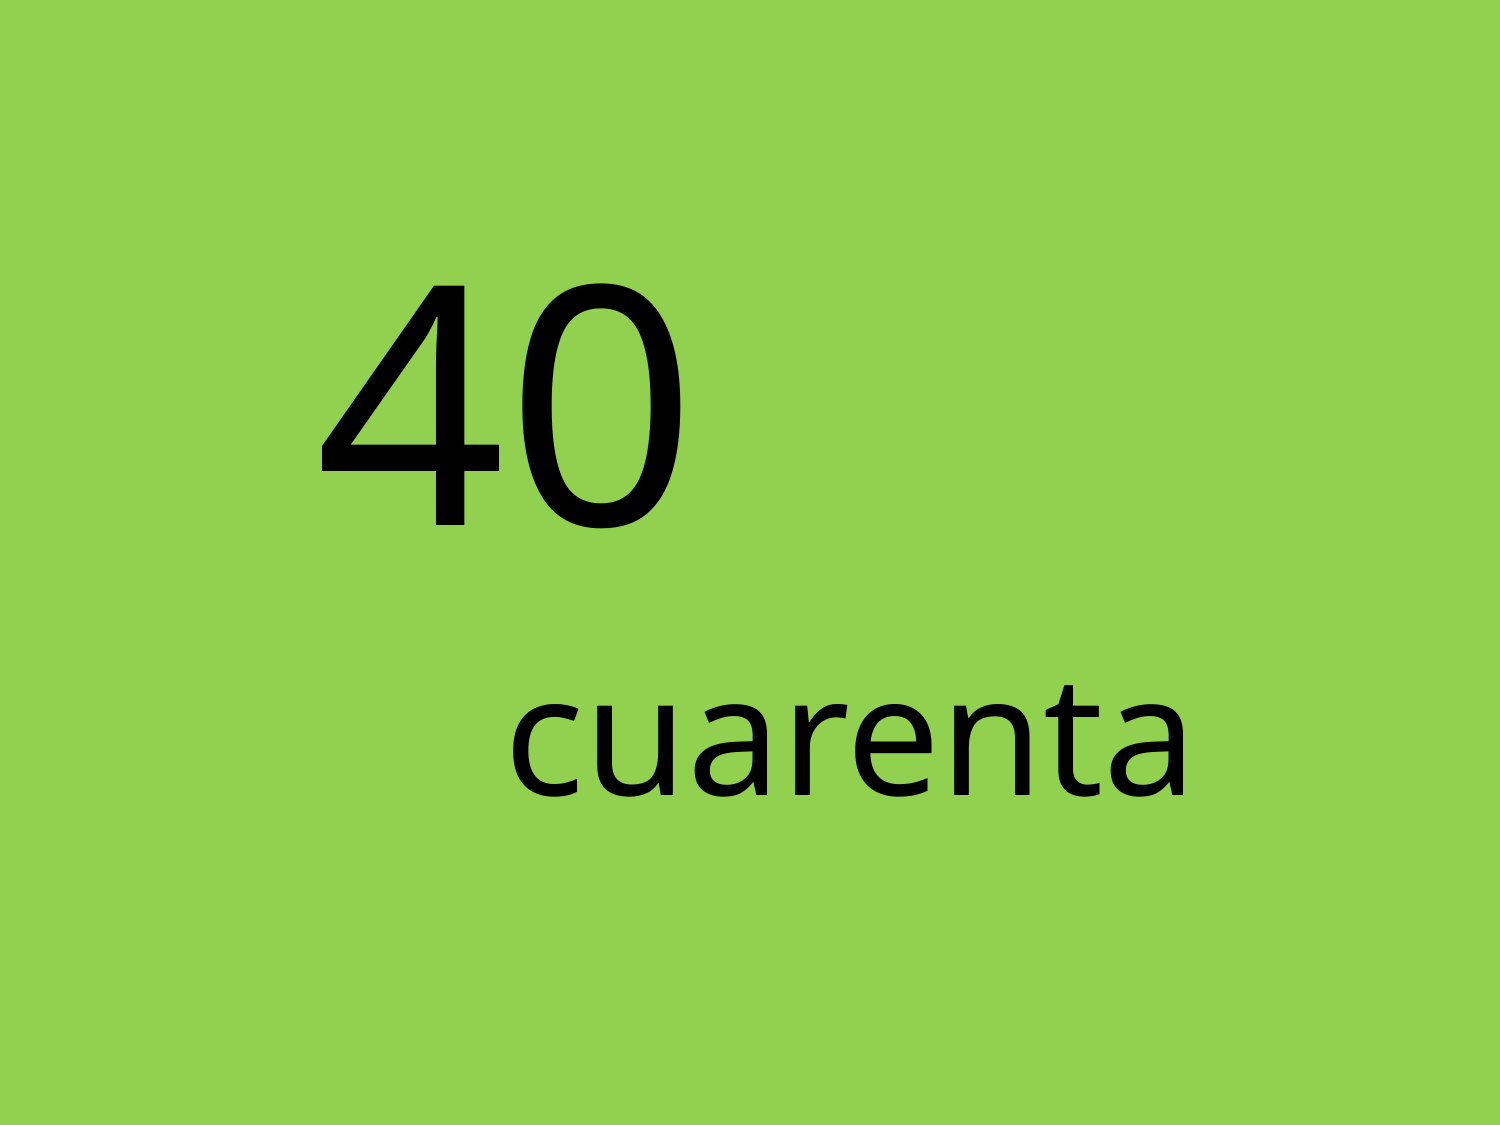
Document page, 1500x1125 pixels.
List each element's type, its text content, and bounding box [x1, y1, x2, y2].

text_box 40 [301, 184, 916, 600]
text_box cuarenta [490, 621, 1270, 837]
